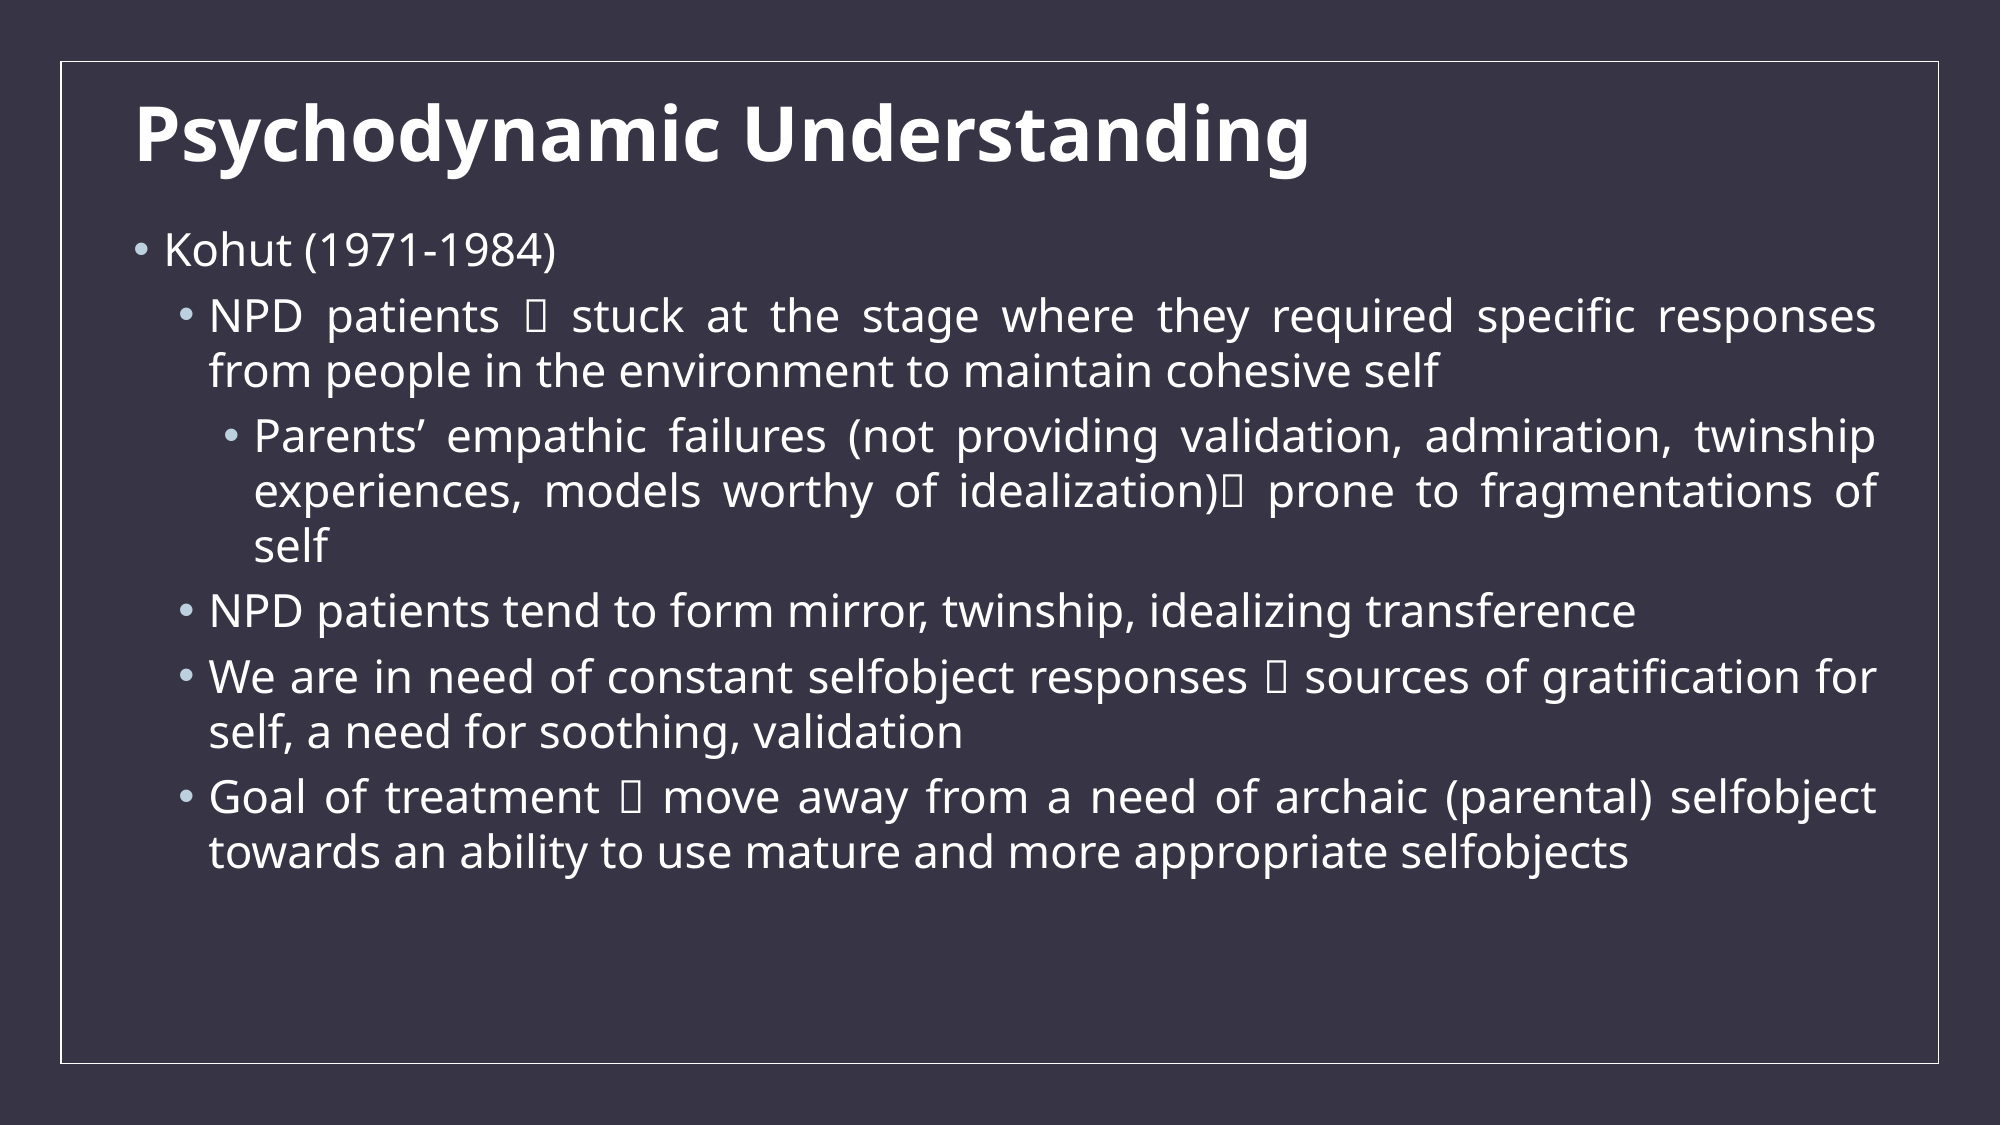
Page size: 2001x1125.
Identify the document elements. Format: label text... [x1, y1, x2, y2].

list Kohut (1971-1984) NPD patients  stuck at the stage where they required specific responses from people in the environment to maintain cohesive self Parents’ empathic failures (not providing validation, admiration, twinship experiences, models worthy of idealization) prone to fragmentations of self NPD patients tend to form mirror, twinship, idealizing transference We are in need of constant selfobject responses  sources of gratification for self, a need for soothing, validation Goal of treatment  move away from a need of archaic (parental) selfobject towards an ability to use mature and more appropriate selfobjects [118, 213, 1893, 1050]
title Psychodynamic Understanding [118, 88, 1769, 186]
